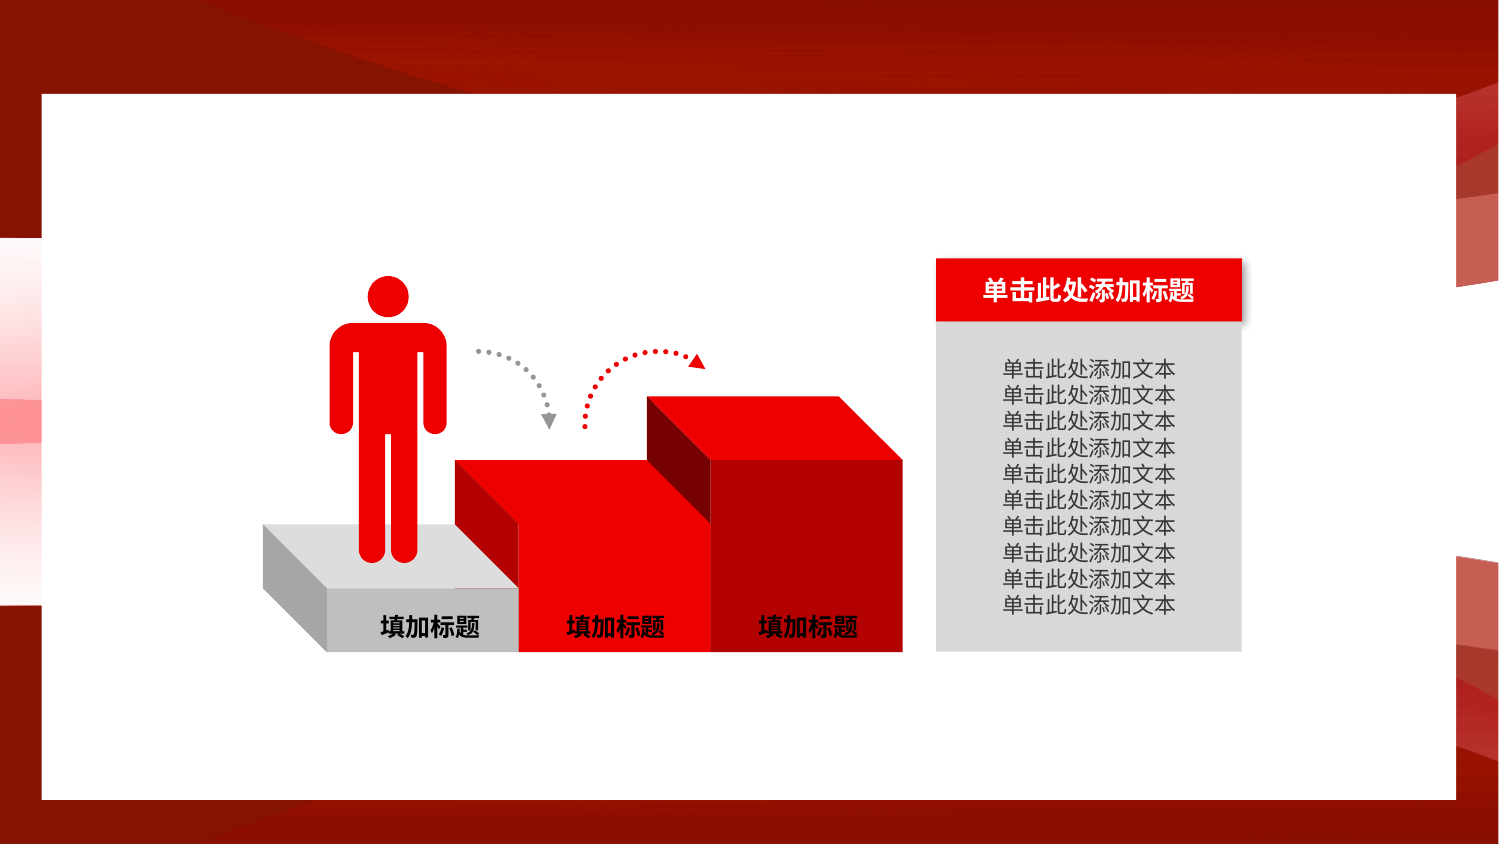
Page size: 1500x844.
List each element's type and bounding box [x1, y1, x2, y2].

text_box [936, 258, 1242, 652]
text_box [262, 524, 519, 653]
text_box [584, 351, 706, 427]
text_box [454, 460, 711, 653]
picture [0, 0, 1499, 844]
text_box [329, 276, 447, 563]
text_box [646, 396, 903, 653]
text_box [476, 351, 556, 430]
